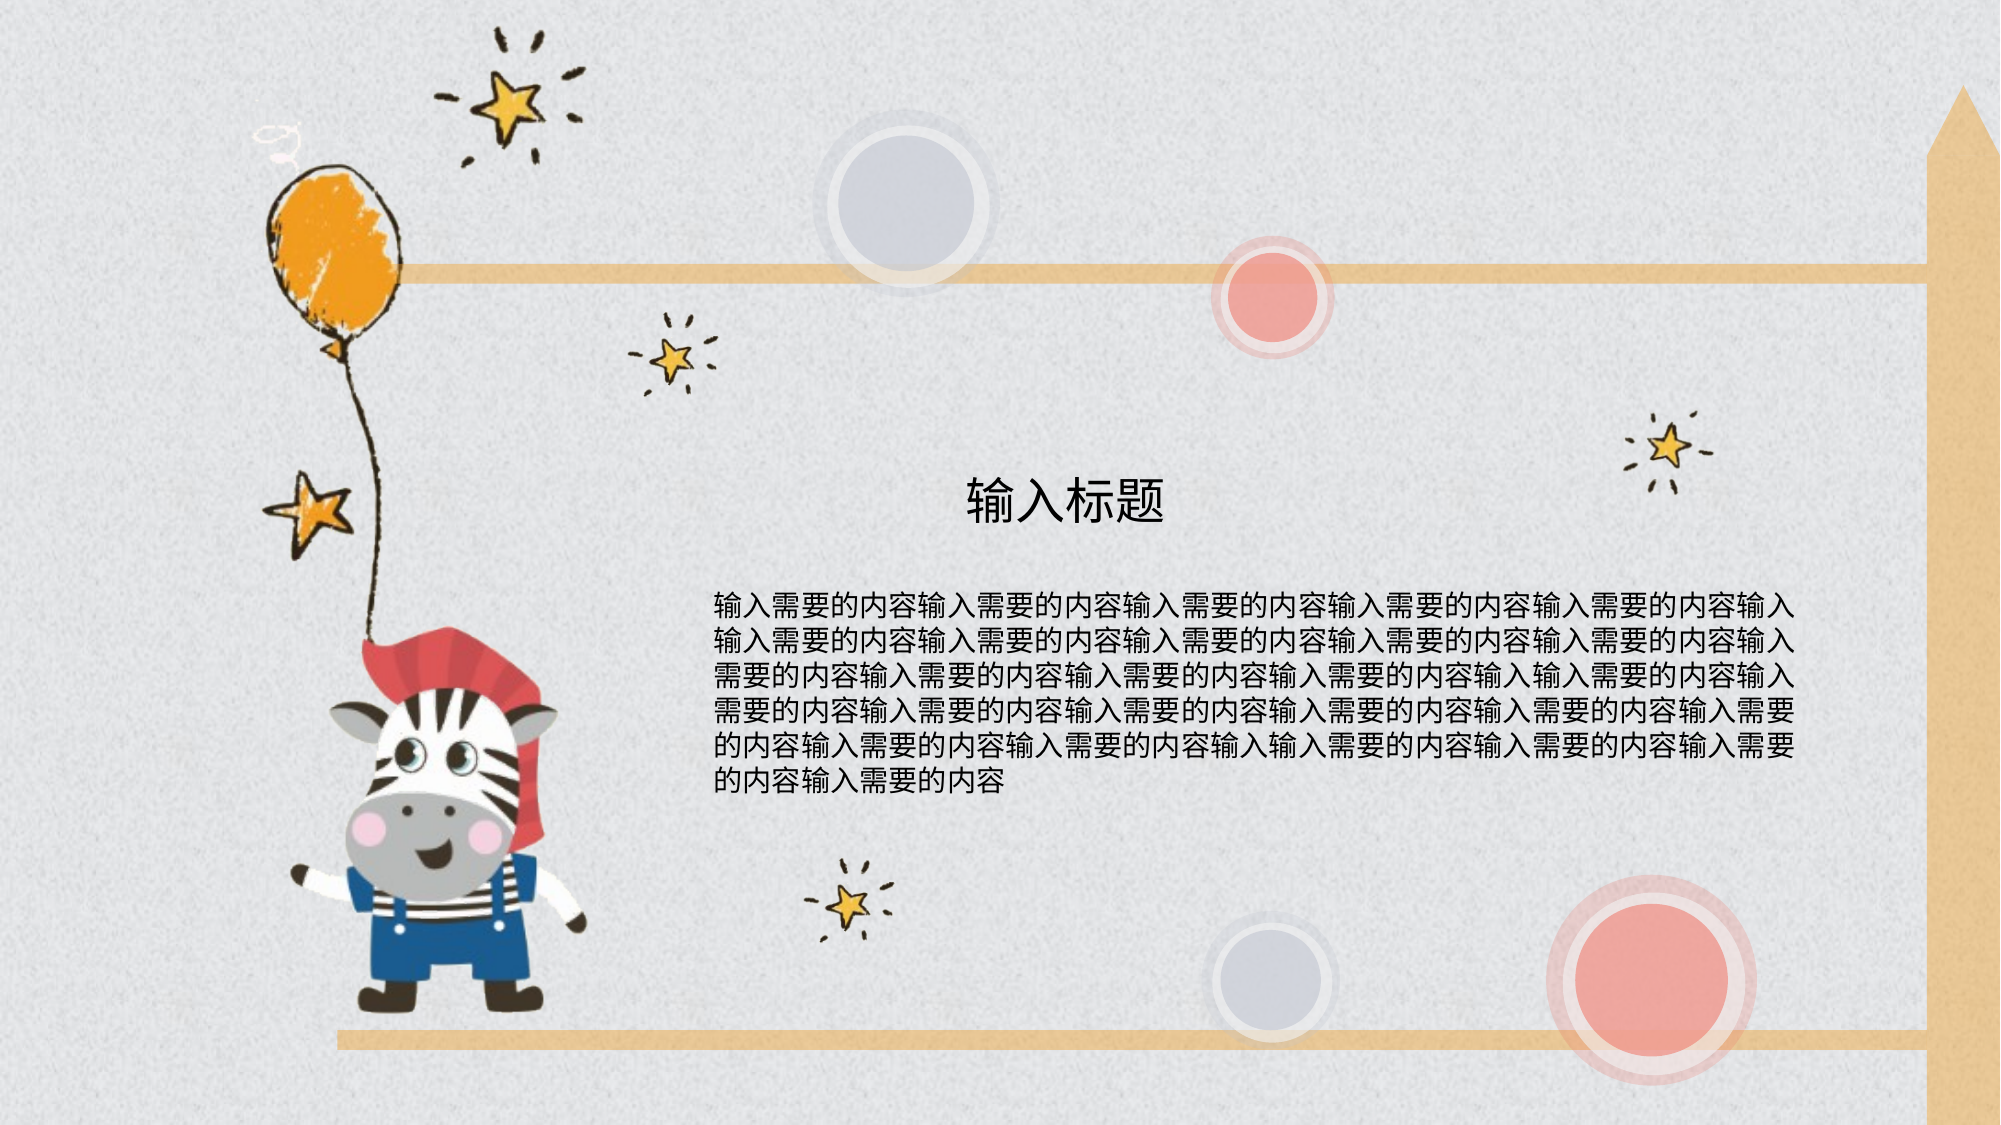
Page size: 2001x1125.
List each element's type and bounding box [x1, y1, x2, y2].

text_box [236, 0, 2000, 1125]
